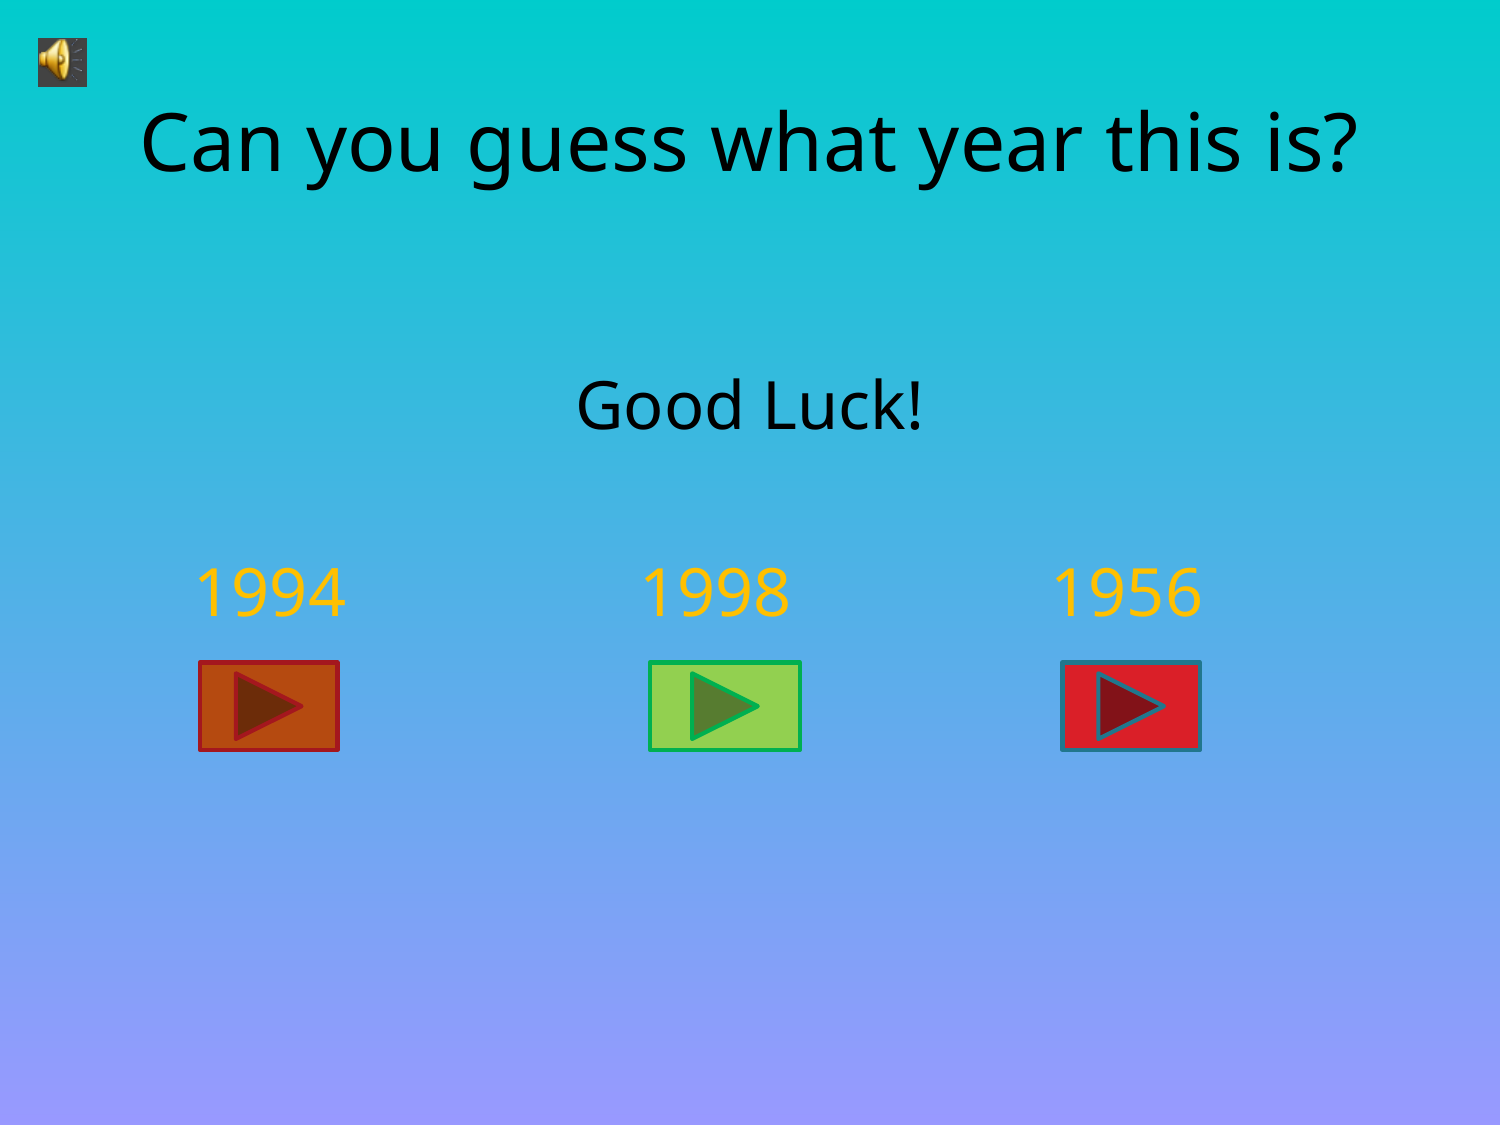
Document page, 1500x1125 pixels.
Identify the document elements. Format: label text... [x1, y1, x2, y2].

list Good Luck! 1994 1998 1956 [75, 262, 1425, 1005]
text_box [648, 660, 802, 752]
text_box [198, 660, 340, 752]
text_box [1060, 660, 1202, 752]
picture [37, 37, 88, 88]
title Can you guess what year this is? [75, 45, 1425, 233]
